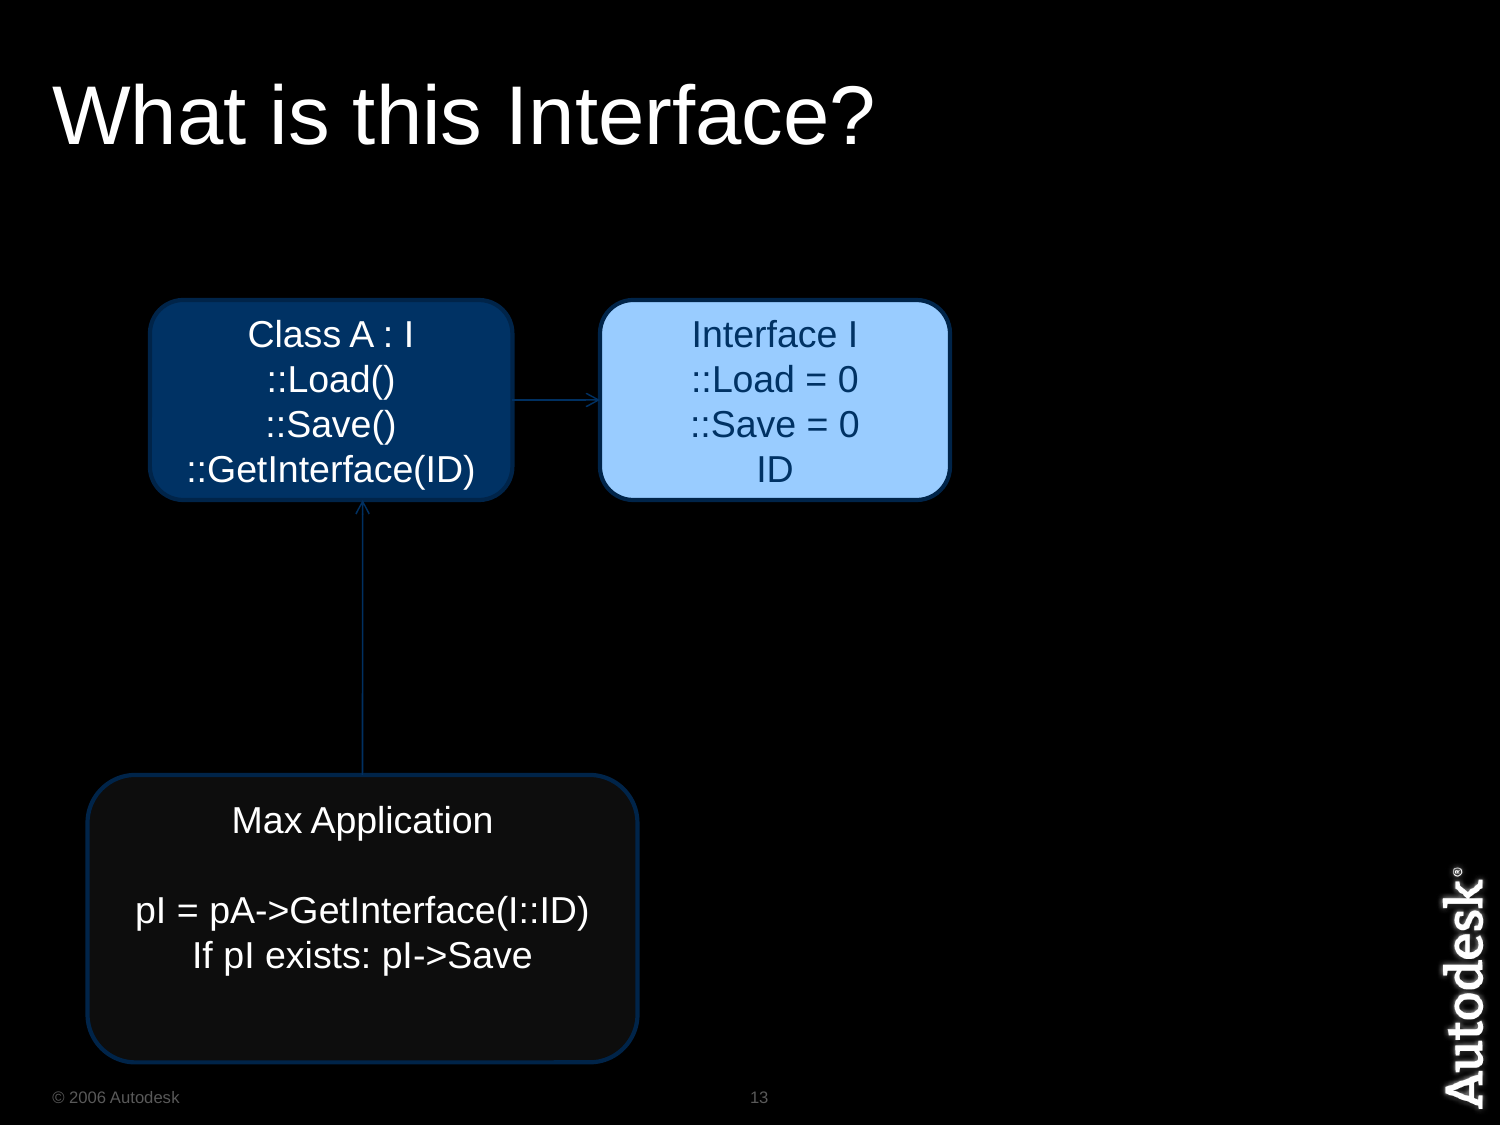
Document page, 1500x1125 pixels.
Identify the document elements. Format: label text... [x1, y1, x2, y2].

text_box Max Application pI = pA->GetInterface(I::ID) If pI exists: pI->Save [85, 772, 640, 1065]
text_box Class A : I ::Load() ::Save() ::GetInterface(ID) [147, 297, 515, 503]
title What is this Interface? [52, 22, 1401, 211]
text_box Interface I ::Load = 0 ::Save = 0 ID [597, 297, 953, 503]
picture [1402, 0, 1500, 1125]
